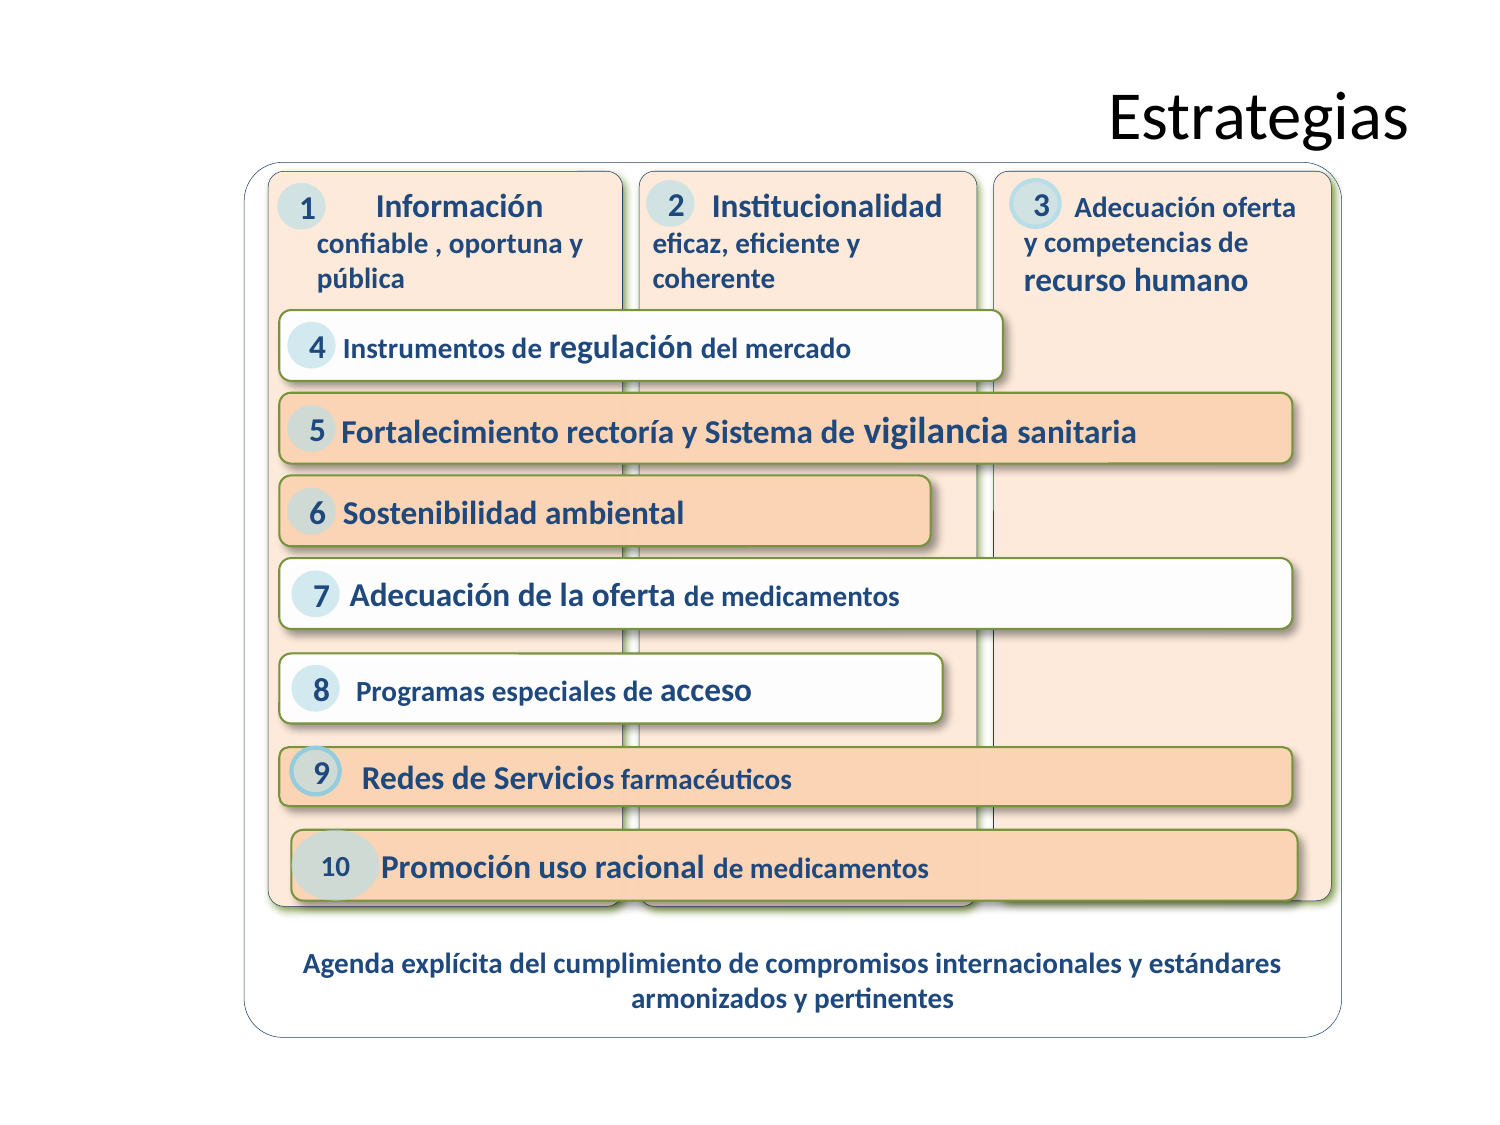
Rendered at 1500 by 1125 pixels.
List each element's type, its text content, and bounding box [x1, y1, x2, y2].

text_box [267, 170, 1332, 907]
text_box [279, 309, 1298, 901]
text_box Agenda explícita del cumplimiento de compromisos internacionales y estándares armonizados y pertinentes [244, 162, 1342, 1038]
title Estrategias [75, 45, 1425, 179]
